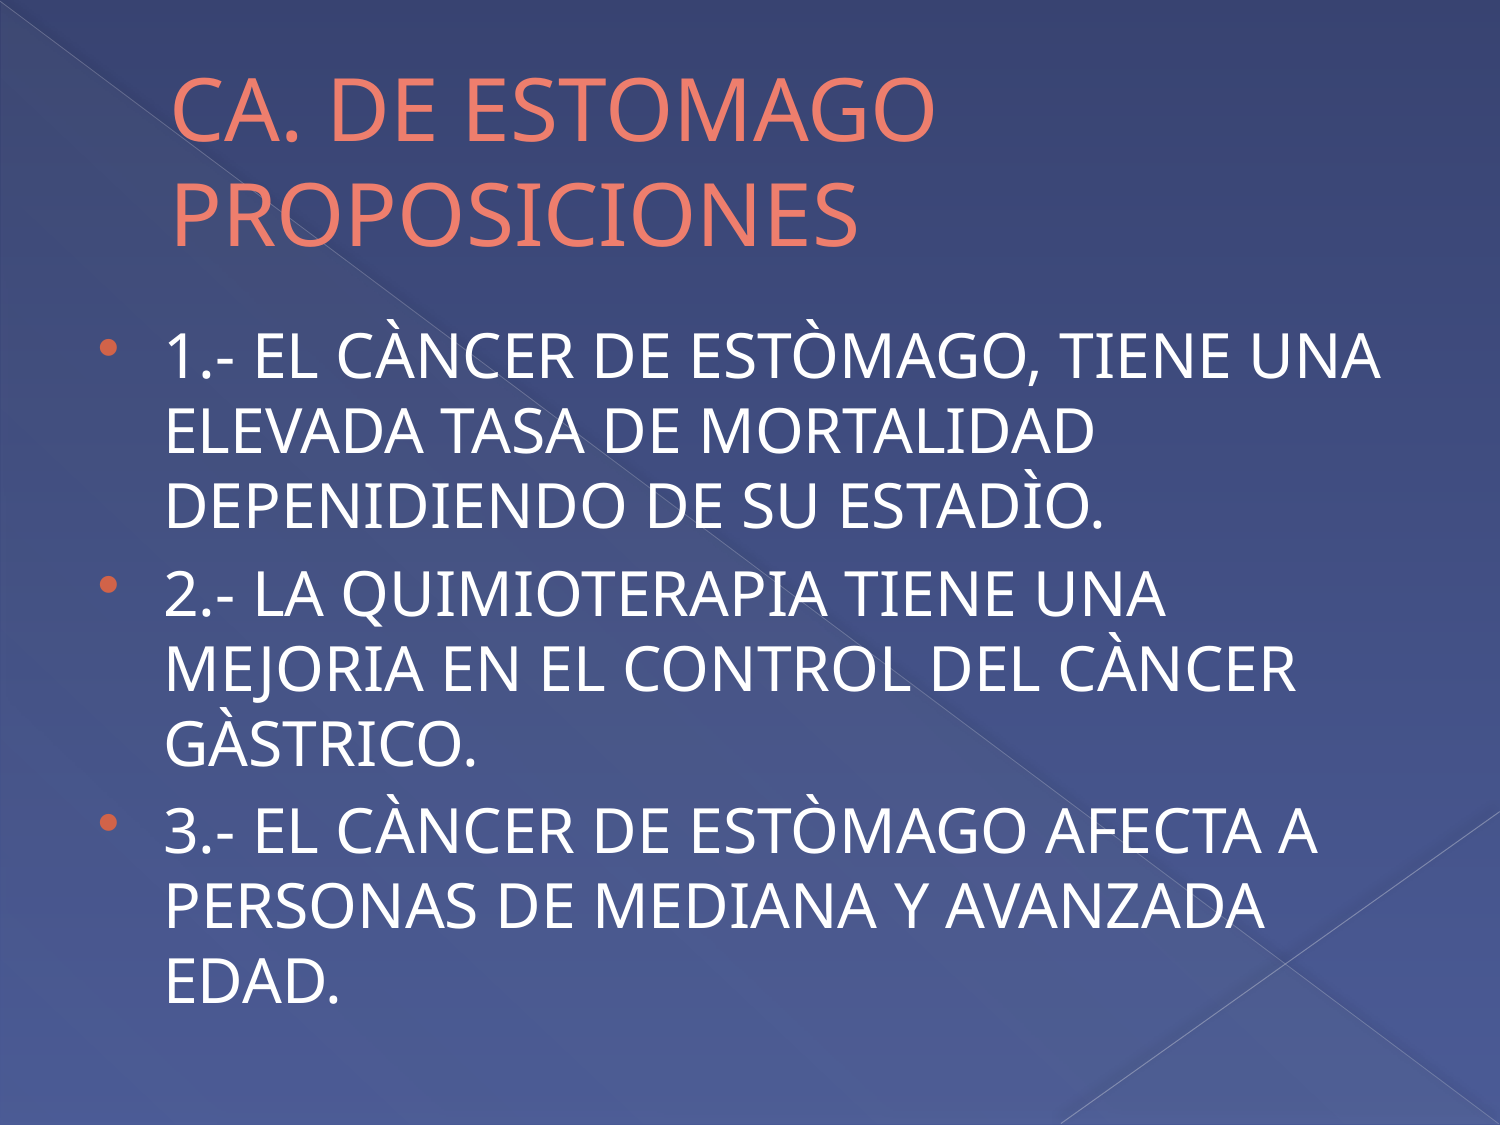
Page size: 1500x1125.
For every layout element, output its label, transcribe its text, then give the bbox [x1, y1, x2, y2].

title CA. DE ESTOMAGO PROPOSICIONES [75, 43, 1425, 274]
list 1.- EL CÀNCER DE ESTÒMAGO, TIENE UNA ELEVADA TASA DE MORTALIDAD DEPENIDIENDO DE SU ESTADÌO. 2.- LA QUIMIOTERAPIA TIENE UNA MEJORIA EN EL CONTROL DEL CÀNCER GÀSTRICO. 3.- EL CÀNCER DE ESTÒMAGO AFECTA A PERSONAS DE MEDIANA Y AVANZADA EDAD. [75, 308, 1425, 1059]
